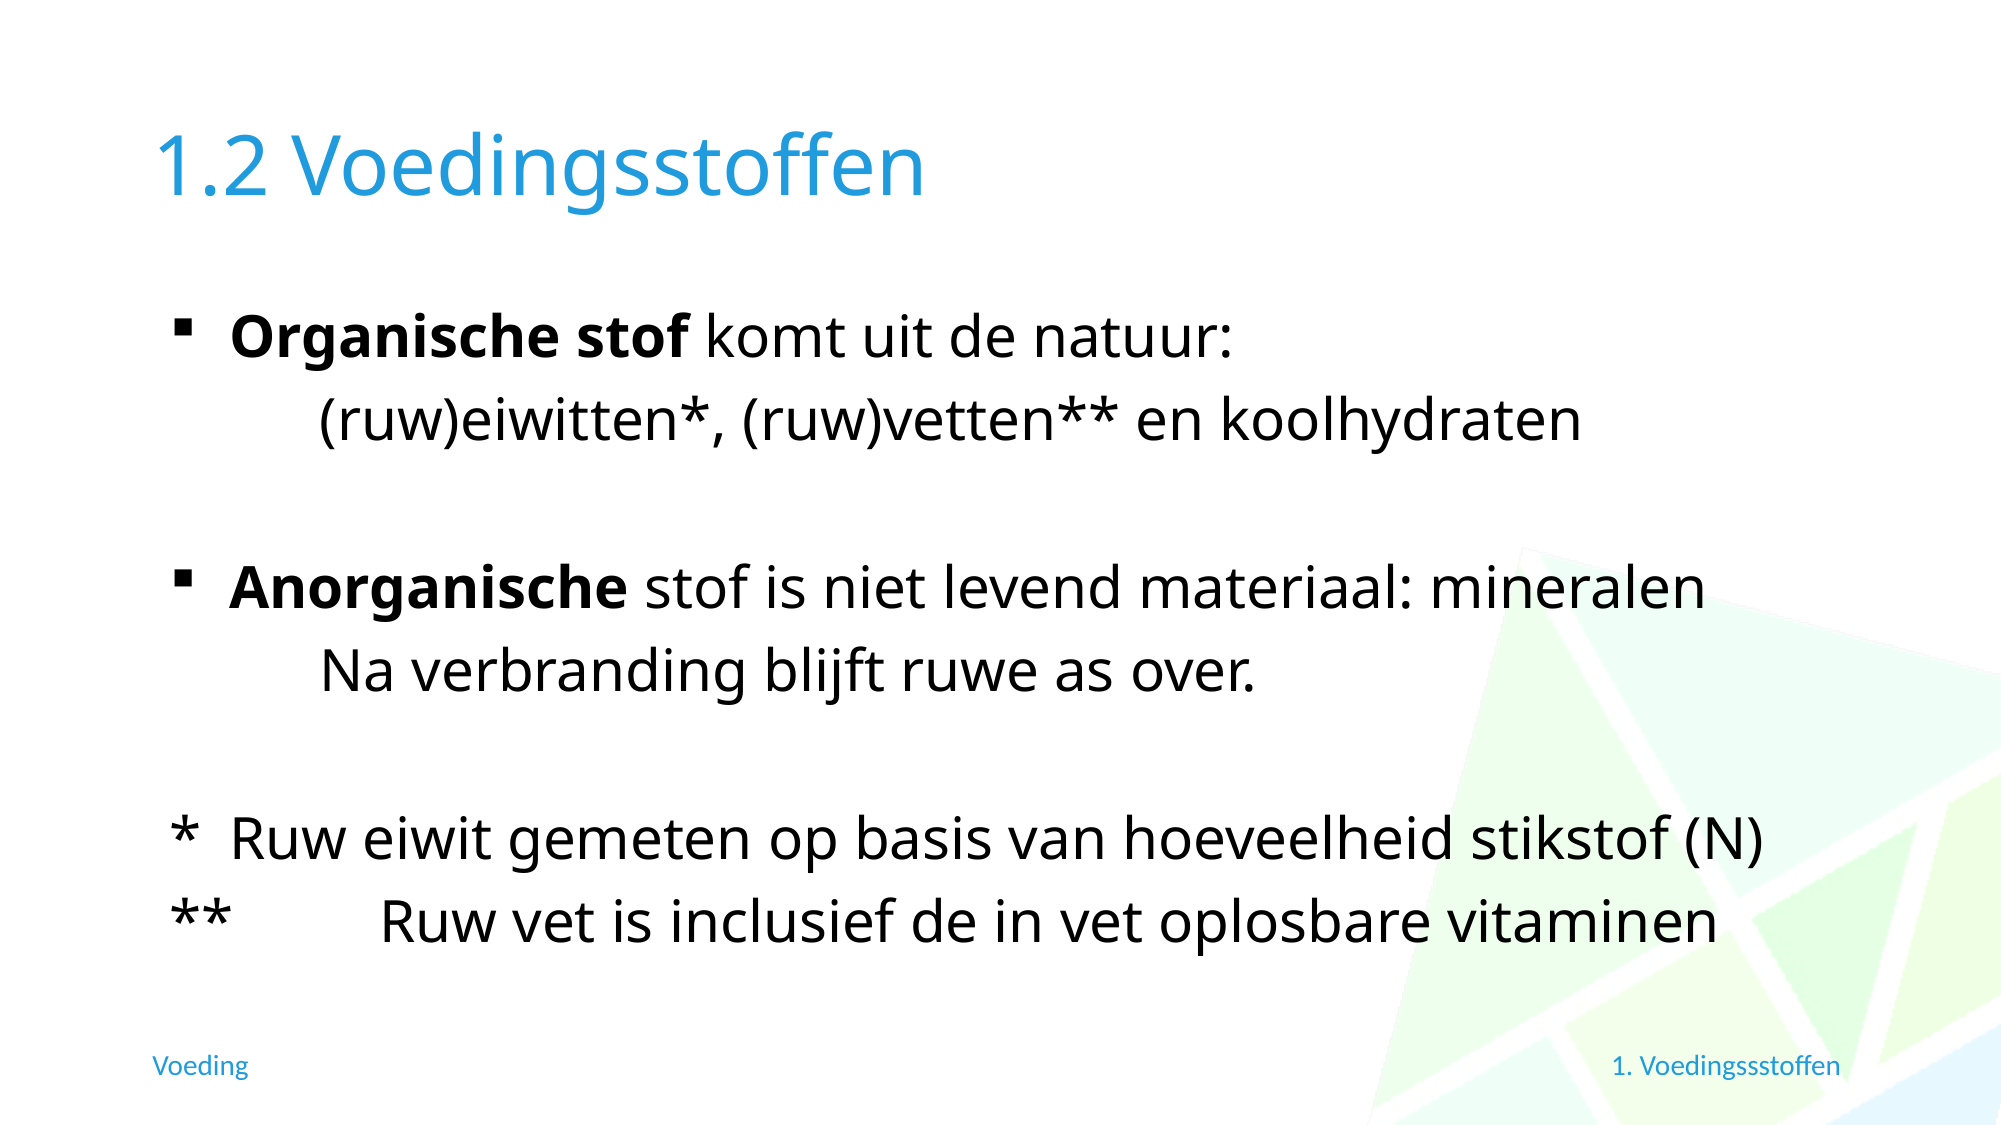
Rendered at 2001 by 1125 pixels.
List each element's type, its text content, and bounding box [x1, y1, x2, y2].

list Organische stof komt uit de natuur: (ruw)eiwitten*, (ruw)vetten** en koolhydraten Anorganische stof is niet levend materiaal: mineralen Na verbranding blijft ruwe as over. * Ruw eiwit gemeten op basis van hoeveelheid stikstof (N) ** Ruw vet is inclusief de in vet oplosbare vitaminen [154, 299, 1863, 1014]
list Voeding [137, 1042, 588, 1103]
title 1.2 Voedingsstoffen [137, 59, 1863, 278]
list 1. Voedingssstoffen [1412, 1042, 1863, 1103]
